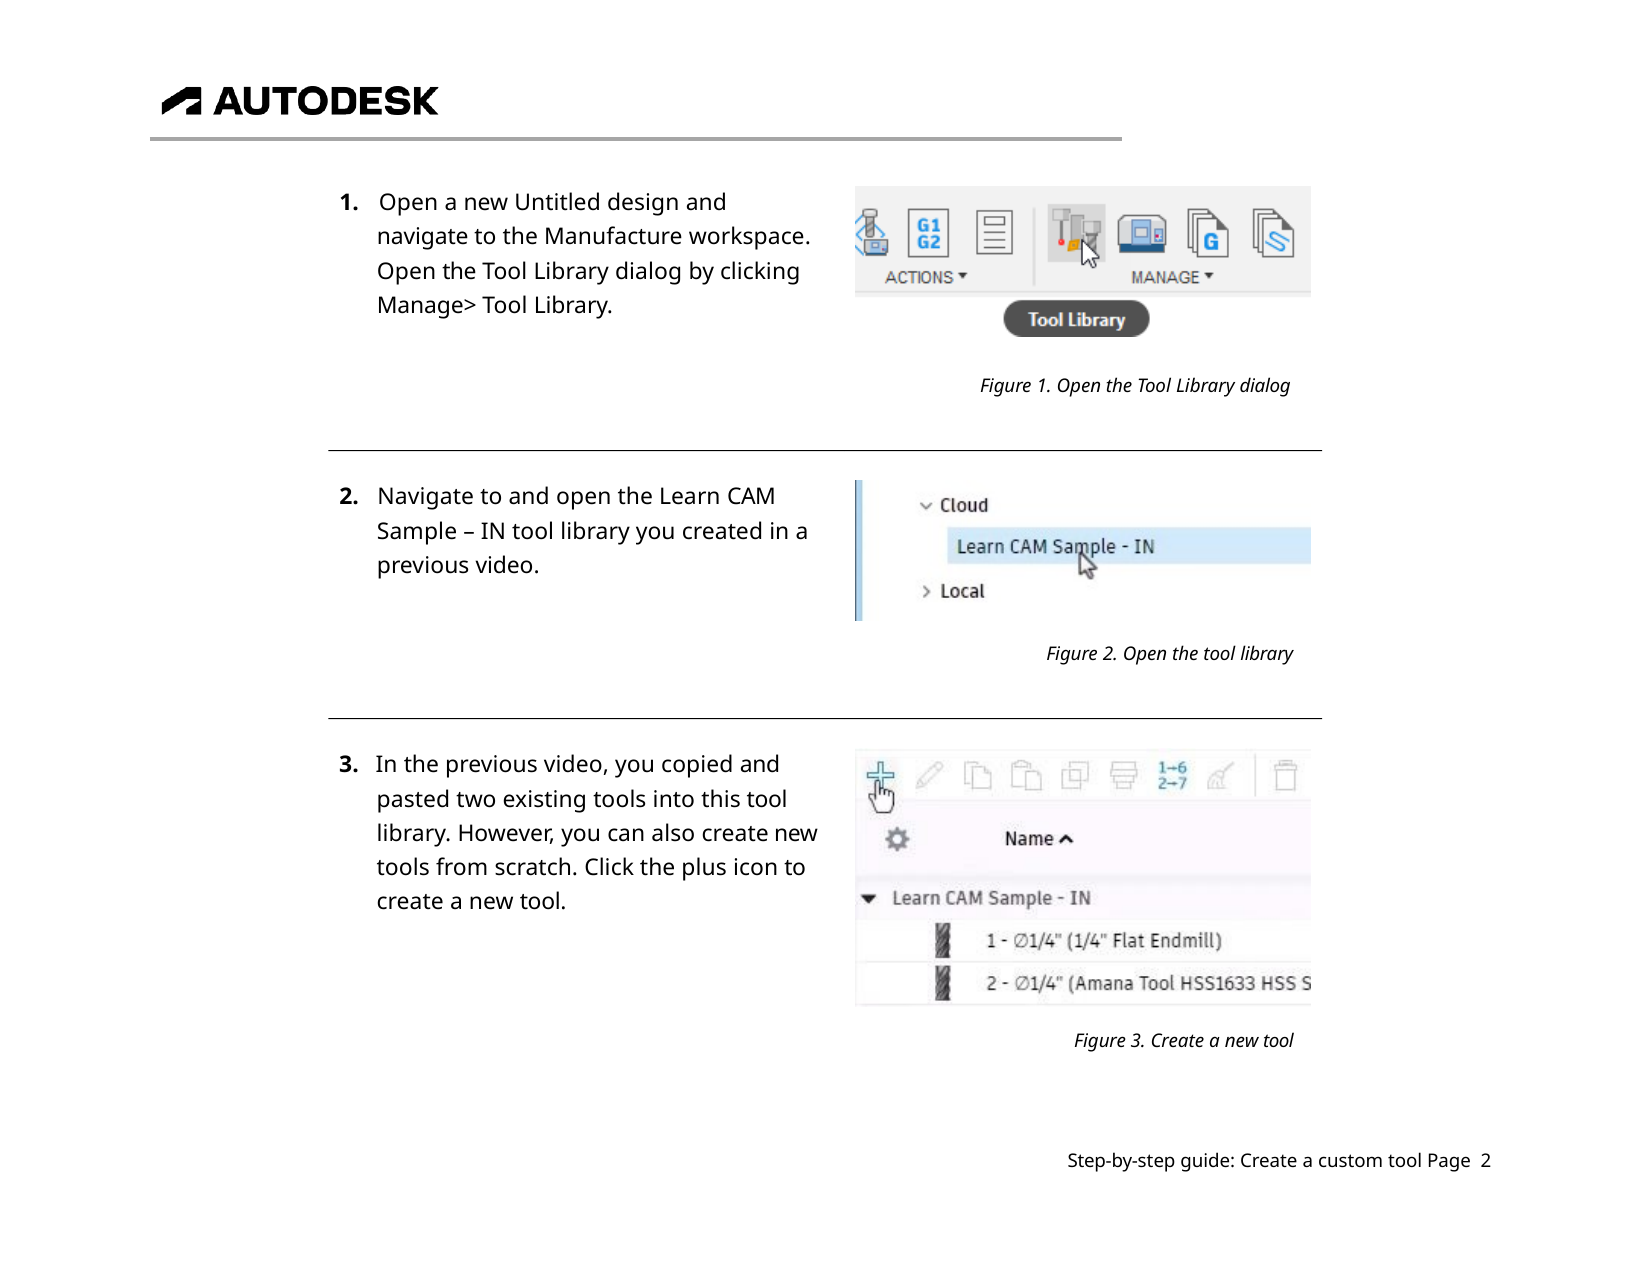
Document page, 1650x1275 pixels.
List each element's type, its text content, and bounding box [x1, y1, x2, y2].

picture [854, 480, 1311, 621]
picture [854, 748, 1311, 1008]
slide_number Step-by-step guide: Create a custom tool Page 3 [1065, 1145, 1509, 1275]
text_box Figure 3. Create a new tool [1072, 1026, 1313, 1052]
text_box 1. Open a new Untitled design and navigate to the Manufacture workspace. Open the Tool Library dialog by clicking Manage> Tool Library. [337, 178, 825, 318]
text_box Figure 1. Open the Tool Library dialog [978, 371, 1313, 397]
text_box 2. Navigate to and open the Learn CAM Sample – IN tool library you created in a previous video. [337, 473, 817, 578]
picture [161, 86, 439, 115]
text_box 3. In the previous video, you copied and pasted two existing tools into this tool library. However, you can also create new tools from scratch. Click the plus icon to create a new tool. [337, 741, 828, 915]
text_box Figure 2. Open the tool library [1044, 639, 1313, 665]
picture [854, 186, 1311, 338]
